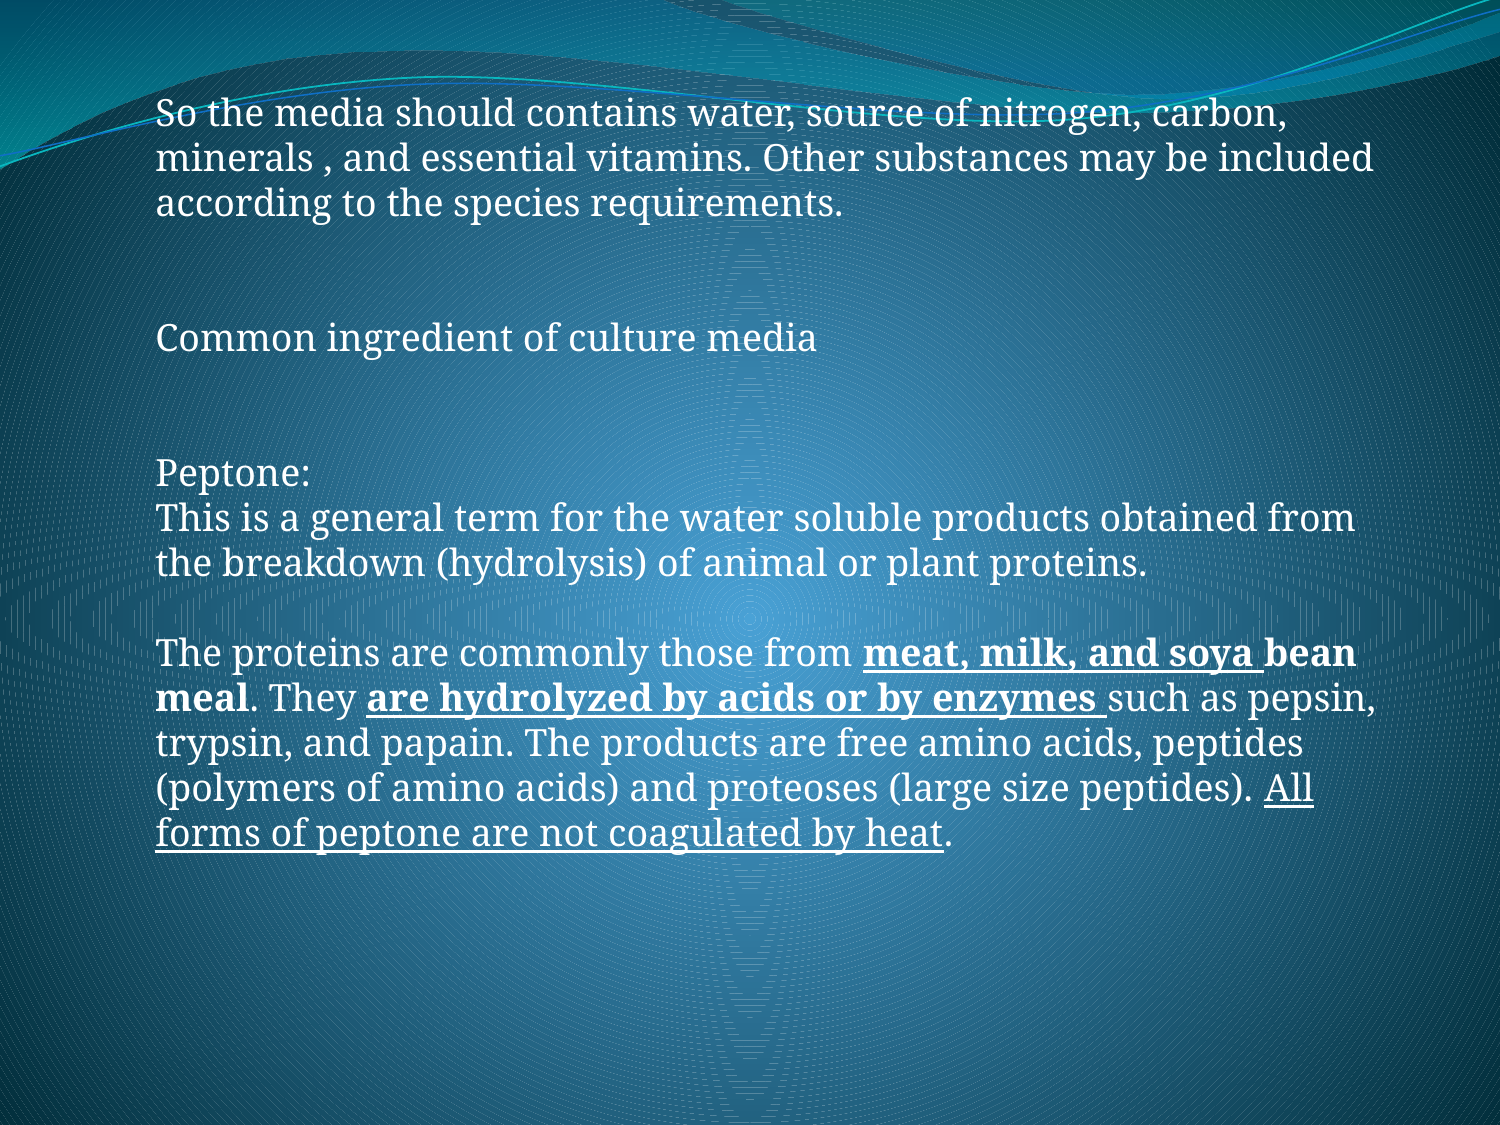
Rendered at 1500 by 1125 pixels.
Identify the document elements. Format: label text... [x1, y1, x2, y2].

text_box So the media should contains water, source of nitrogen, carbon, minerals , and essential vitamins. Other substances may be included according to the species requirements. Common ingredient of culture media Peptone: This is a general term for the water soluble products obtained from the breakdown (hydrolysis) of animal or plant proteins. The proteins are commonly those from meat, milk, and soya bean meal. They are hydrolyzed by acids or by enzymes such as pepsin, trypsin, and papain. The products are free amino acids, peptides (polymers of amino acids) and proteoses (large size peptides). All forms of peptone are not coagulated by heat. [140, 81, 1430, 952]
text_box [128, 46, 1454, 467]
